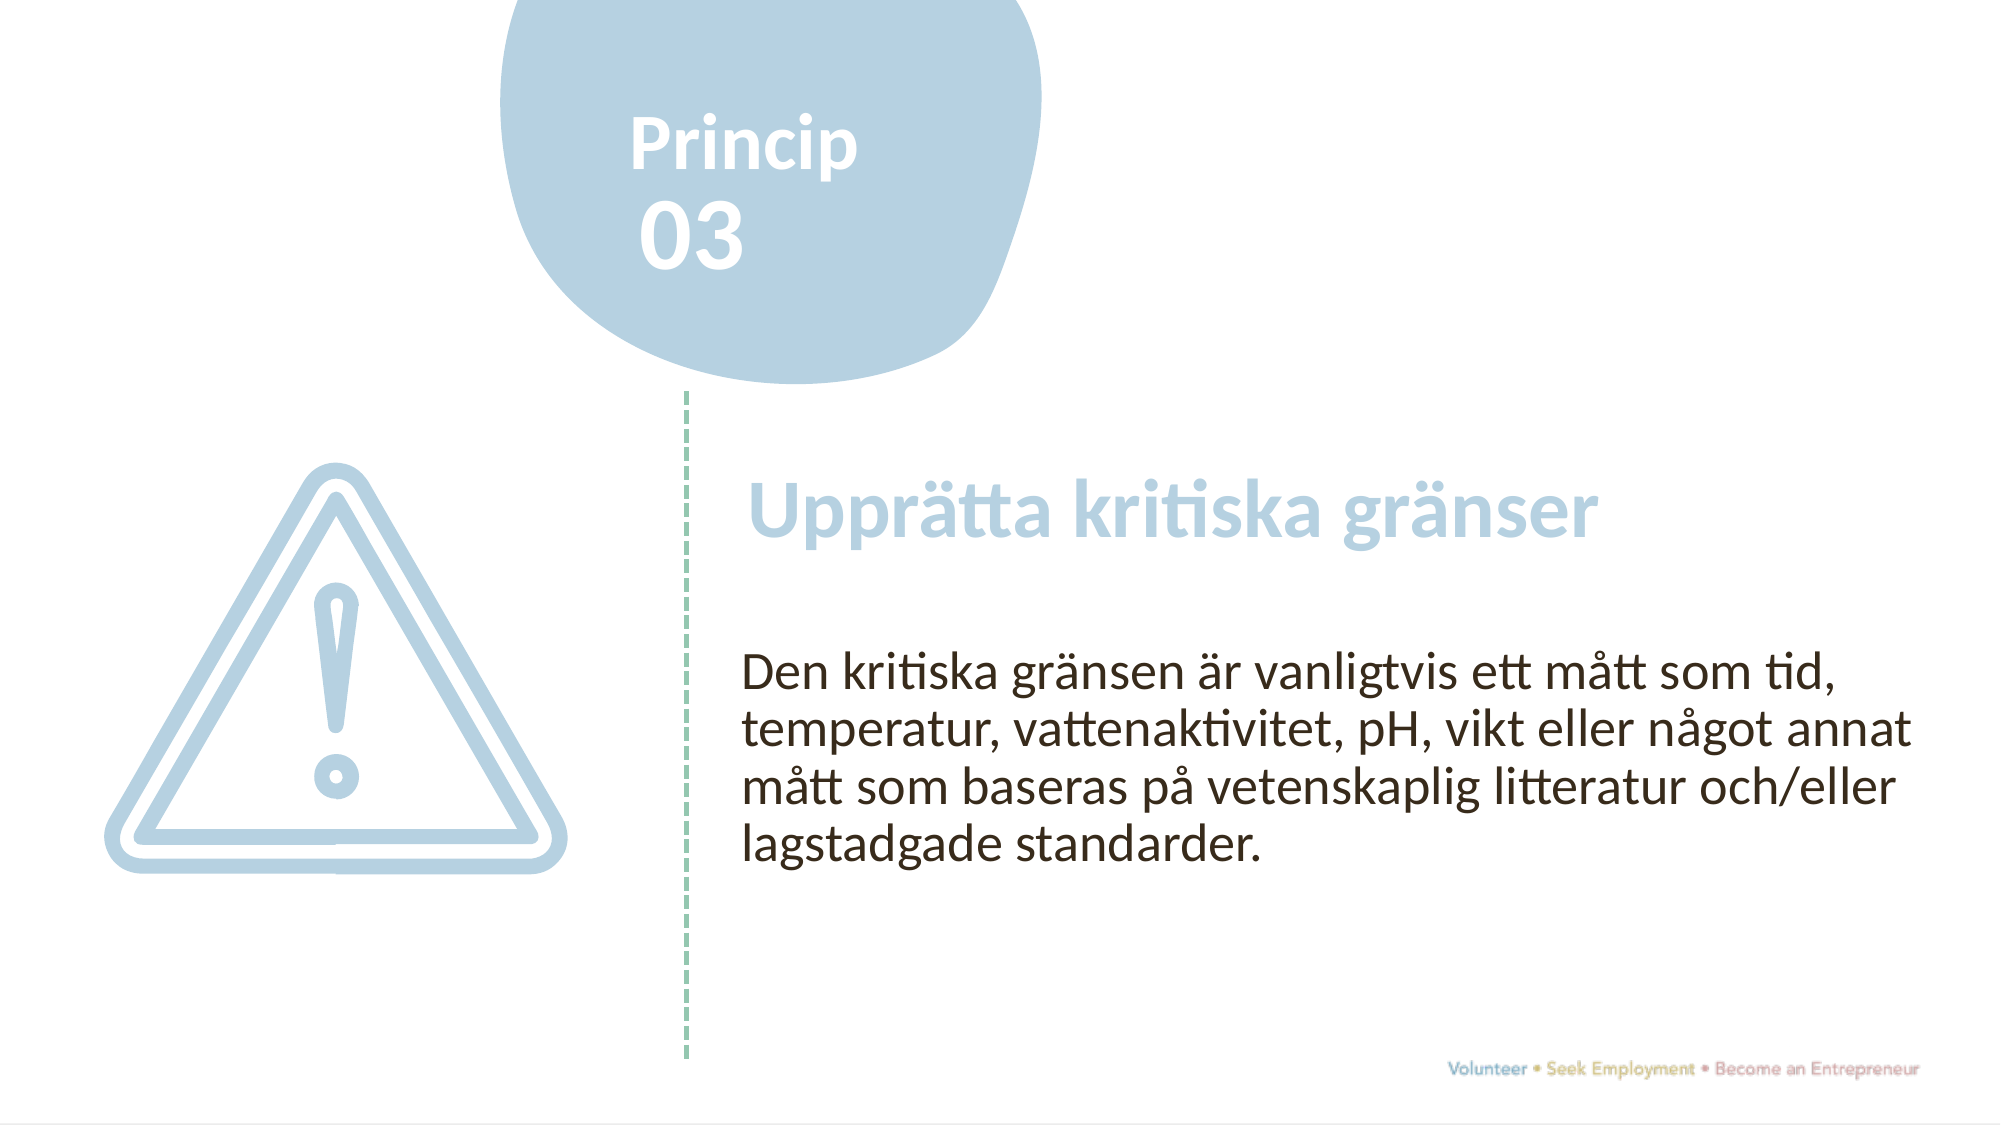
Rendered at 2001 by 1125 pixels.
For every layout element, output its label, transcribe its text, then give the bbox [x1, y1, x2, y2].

text_box Den kritiska gränsen är vanligtvis ett mått som tid, temperatur, vattenaktivitet, pH, vikt eller något annat mått som baseras på vetenskaplig litteratur och/eller lagstadgade standarder. [726, 635, 1941, 964]
text_box Upprätta kritiska gränser [732, 462, 1915, 635]
picture [1418, 1046, 1971, 1103]
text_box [615, 93, 954, 313]
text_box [104, 462, 568, 875]
text_box [500, 0, 1042, 385]
